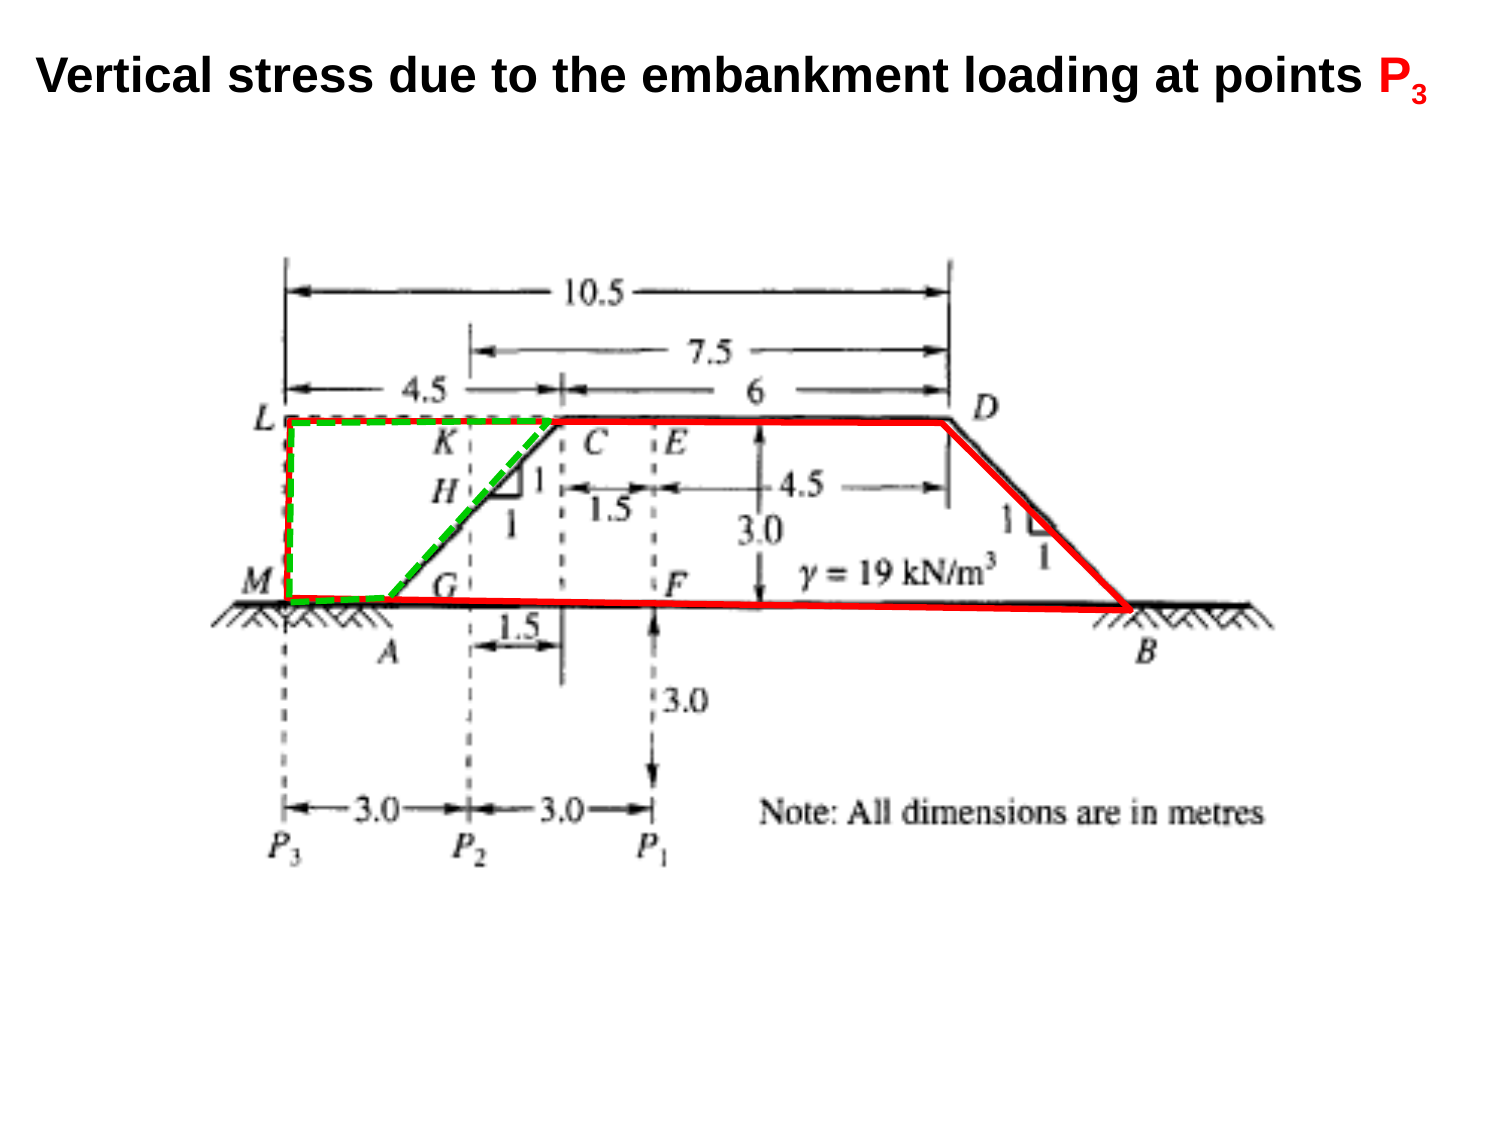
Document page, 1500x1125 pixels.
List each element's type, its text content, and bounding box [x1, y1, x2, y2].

text_box Vertical stress due to the embankment loading at points P3 [20, 34, 1456, 118]
picture [194, 219, 1306, 902]
